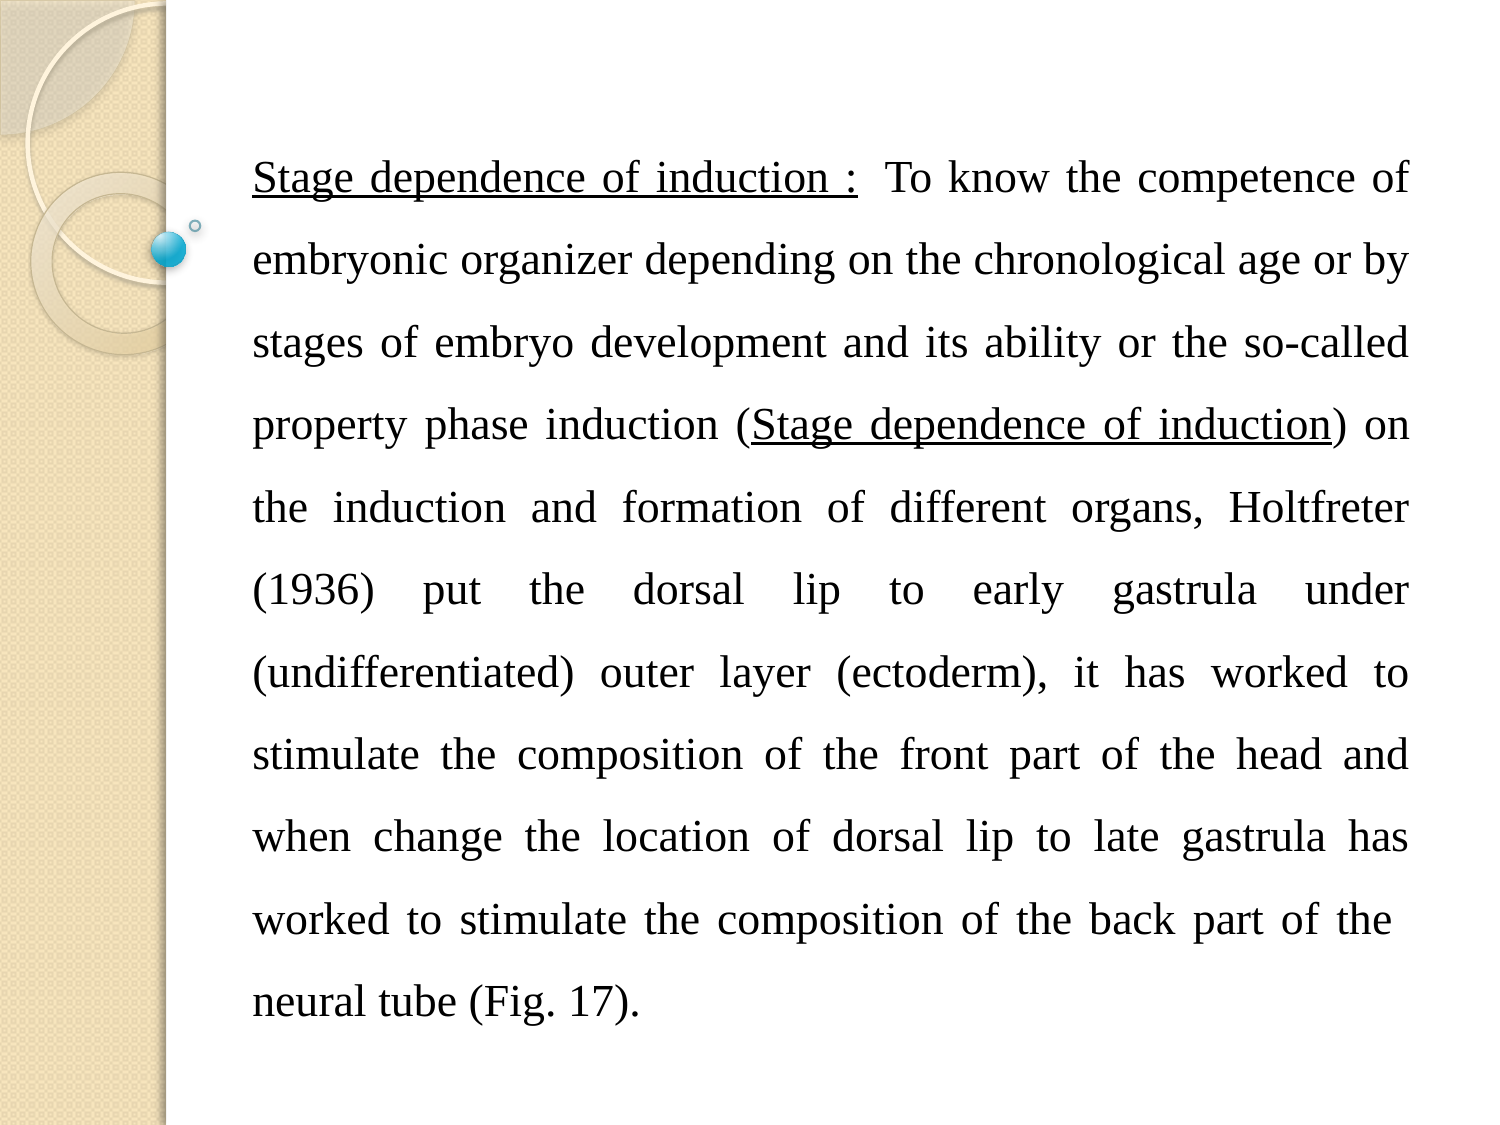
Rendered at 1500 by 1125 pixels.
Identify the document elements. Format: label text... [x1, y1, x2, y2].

text_box Stage dependence of induction : To know the competence of embryonic organizer depending on the chronological age or by stages of embryo development and its ability or the so-called property phase induction (Stage dependence of induction) on the induction and formation of different organs, Holtfreter (1936) put the dorsal lip to early gastrula under (undifferentiated) outer layer (ectoderm), it has worked to stimulate the composition of the front part of the head and when change the location of dorsal lip to late gastrula has worked to stimulate the composition of the back part of the neural tube (Fig. 17). [237, 111, 1425, 1034]
